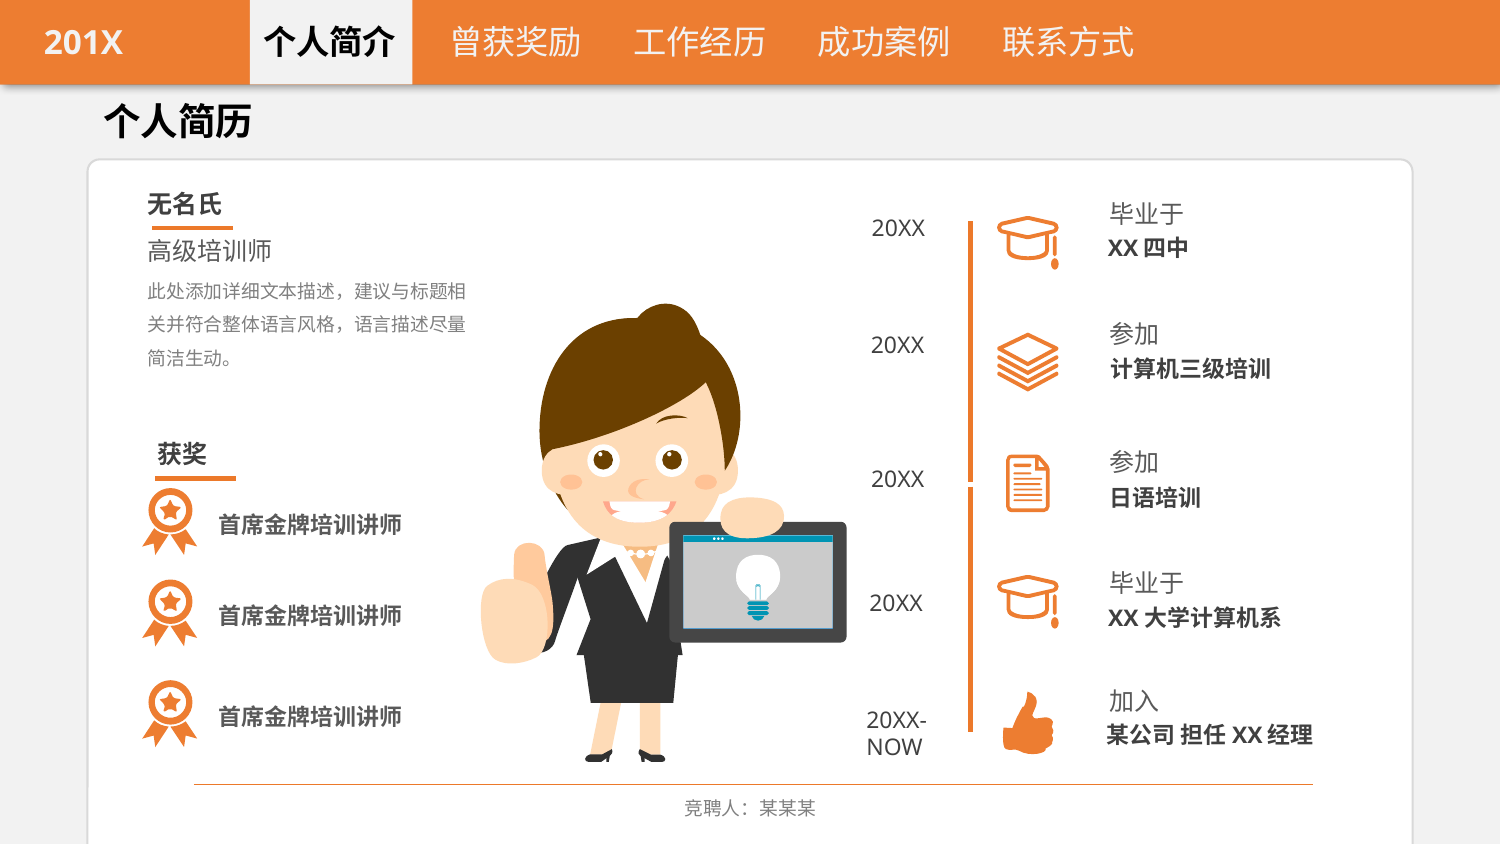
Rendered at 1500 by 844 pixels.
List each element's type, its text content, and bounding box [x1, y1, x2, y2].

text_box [475, 286, 847, 763]
text_box 加入 [1102, 677, 1168, 712]
text_box 竞聘人：某某某 [669, 788, 831, 827]
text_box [141, 679, 470, 748]
text_box 此处添加详细文本描述，建议与标题相关并符合整体语言风格，语言描述尽量简洁生动。 [132, 260, 499, 377]
text_box 个人简介 [248, 14, 412, 69]
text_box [996, 215, 1059, 270]
text_box [248, 0, 414, 86]
text_box 曾获奖励 [434, 14, 598, 69]
text_box 20XX [863, 456, 933, 500]
text_box 毕业于 [1102, 560, 1193, 595]
text_box 毕业于 [1102, 190, 1193, 226]
text_box XX大学计算机系 [1100, 595, 1290, 639]
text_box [1005, 454, 1050, 513]
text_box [141, 487, 470, 556]
text_box 20XX [863, 323, 933, 367]
text_box 高级培训师 [132, 228, 476, 274]
text_box 20XX [864, 205, 933, 249]
text_box 个人简历 [88, 97, 269, 151]
text_box [414, 0, 1500, 86]
text_box 无名氏 [132, 180, 476, 226]
text_box 某公司 担任XX经理 [1098, 712, 1322, 756]
text_box 计算机三级培训 [1103, 347, 1285, 390]
text_box 20XX [861, 580, 931, 624]
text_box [996, 574, 1059, 629]
text_box 日语培训 [1101, 475, 1319, 519]
text_box 参加 [1102, 438, 1168, 475]
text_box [997, 332, 1059, 392]
text_box 201X [29, 14, 139, 69]
text_box 参加 [1102, 311, 1168, 357]
text_box 联系方式 [987, 14, 1151, 69]
text_box 20XX- NOW [858, 697, 935, 768]
text_box 获奖 [142, 430, 470, 476]
text_box 工作经历 [618, 14, 782, 69]
text_box XX四中 [1100, 226, 1198, 269]
text_box [1002, 691, 1054, 755]
text_box 成功案例 [803, 14, 966, 69]
text_box [0, 0, 248, 86]
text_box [141, 579, 470, 647]
